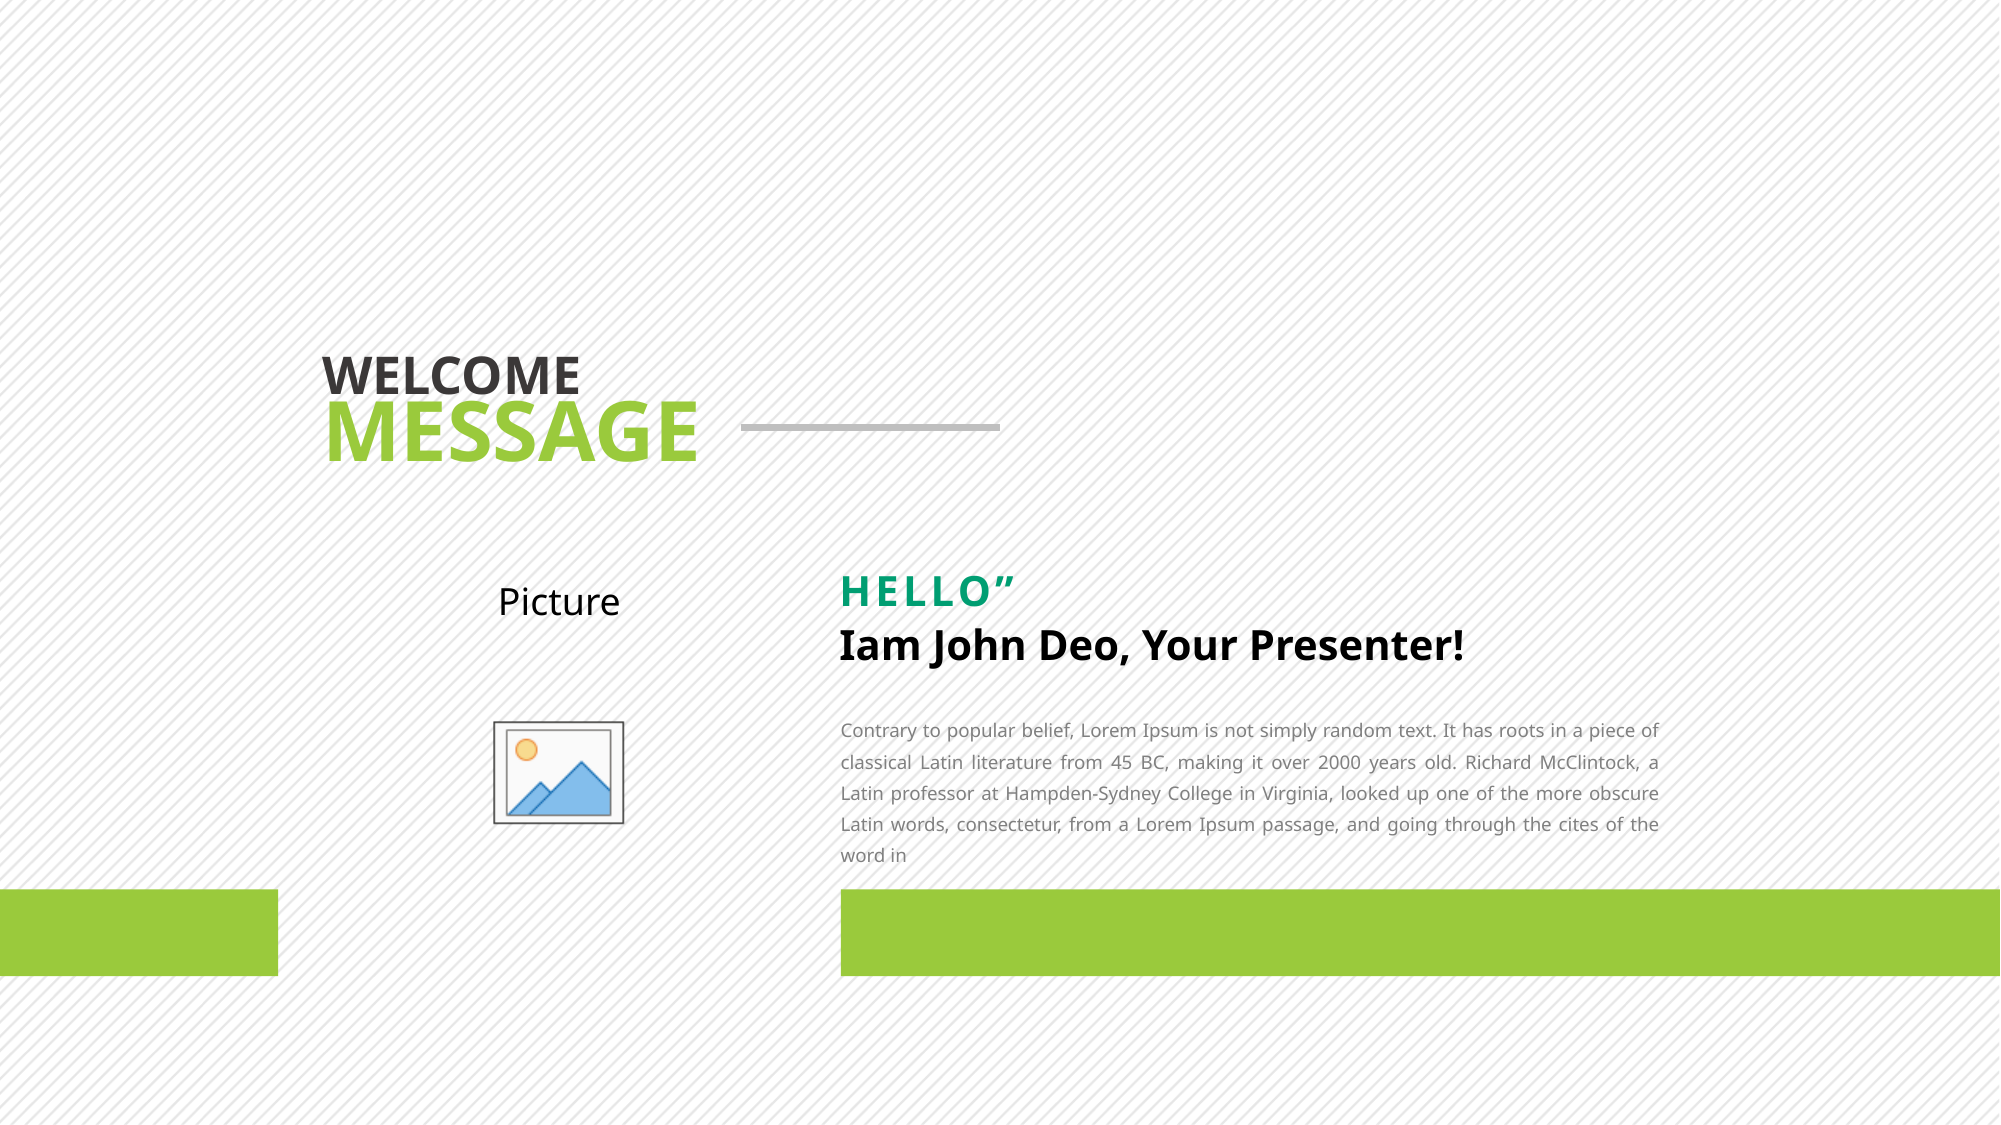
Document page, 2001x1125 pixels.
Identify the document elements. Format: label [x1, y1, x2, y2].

text_box [824, 557, 1673, 845]
picture [0, 0, 2000, 1125]
text_box [307, 324, 1001, 488]
